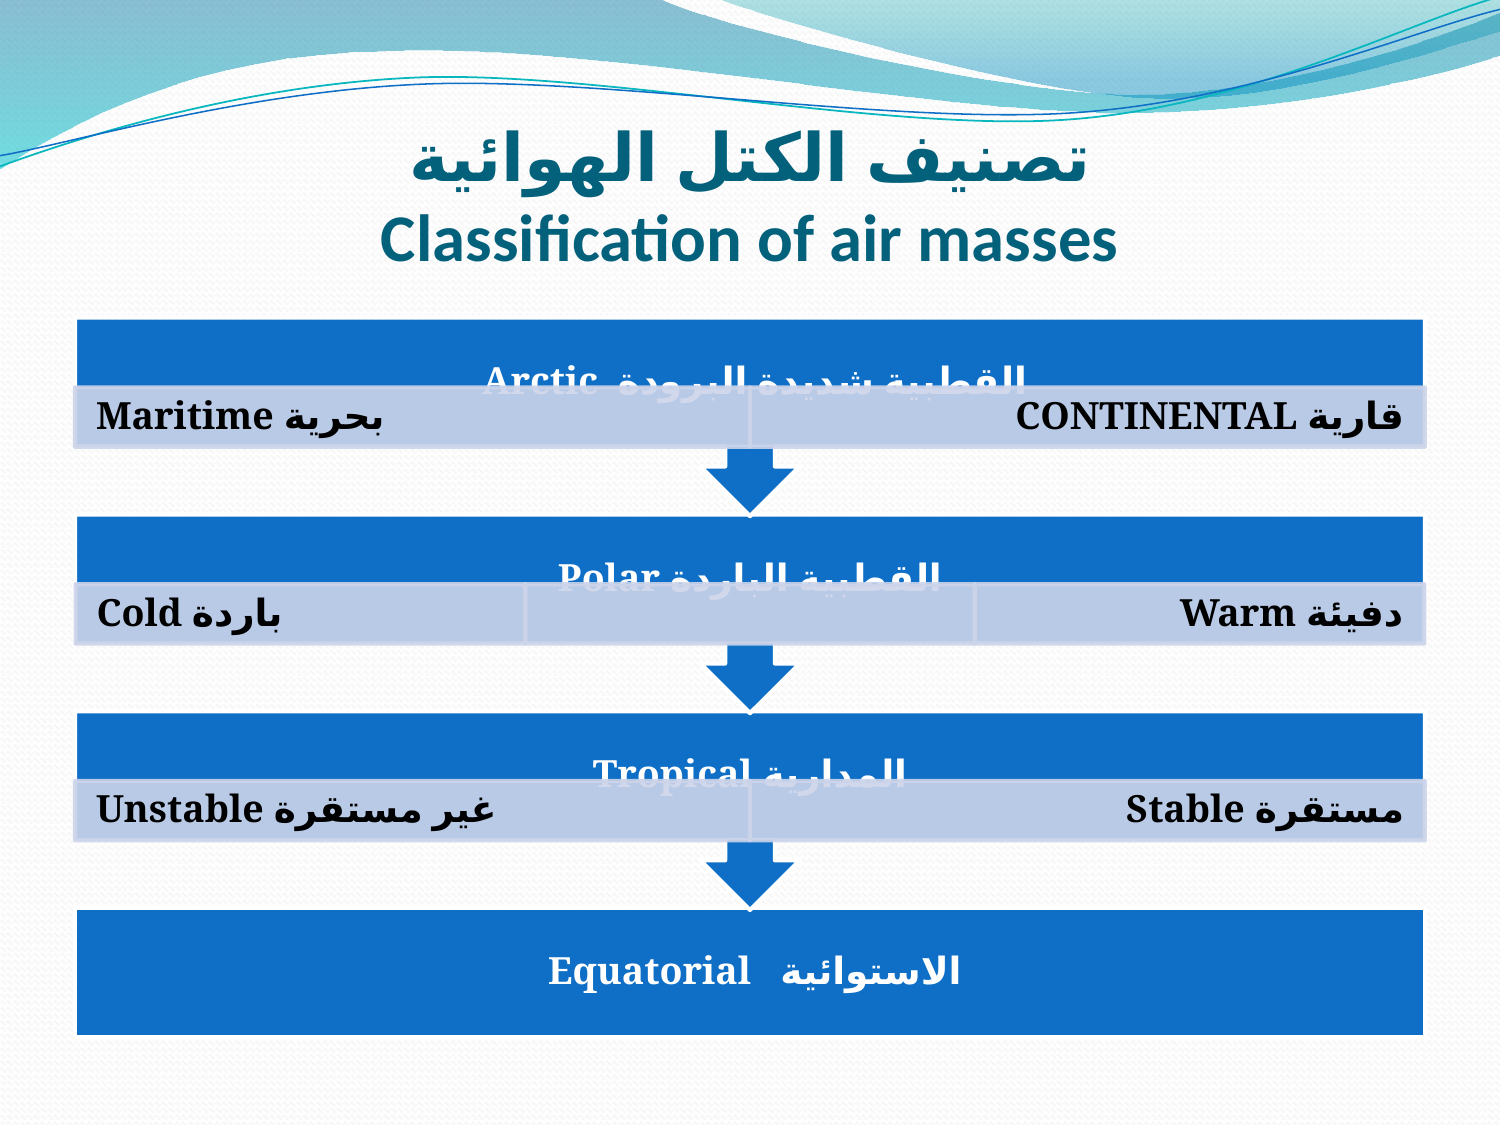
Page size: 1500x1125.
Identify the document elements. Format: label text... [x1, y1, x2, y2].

title تصنيف الكتل الهوائية Classification of air masses [75, 115, 1425, 275]
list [74, 317, 1426, 1038]
